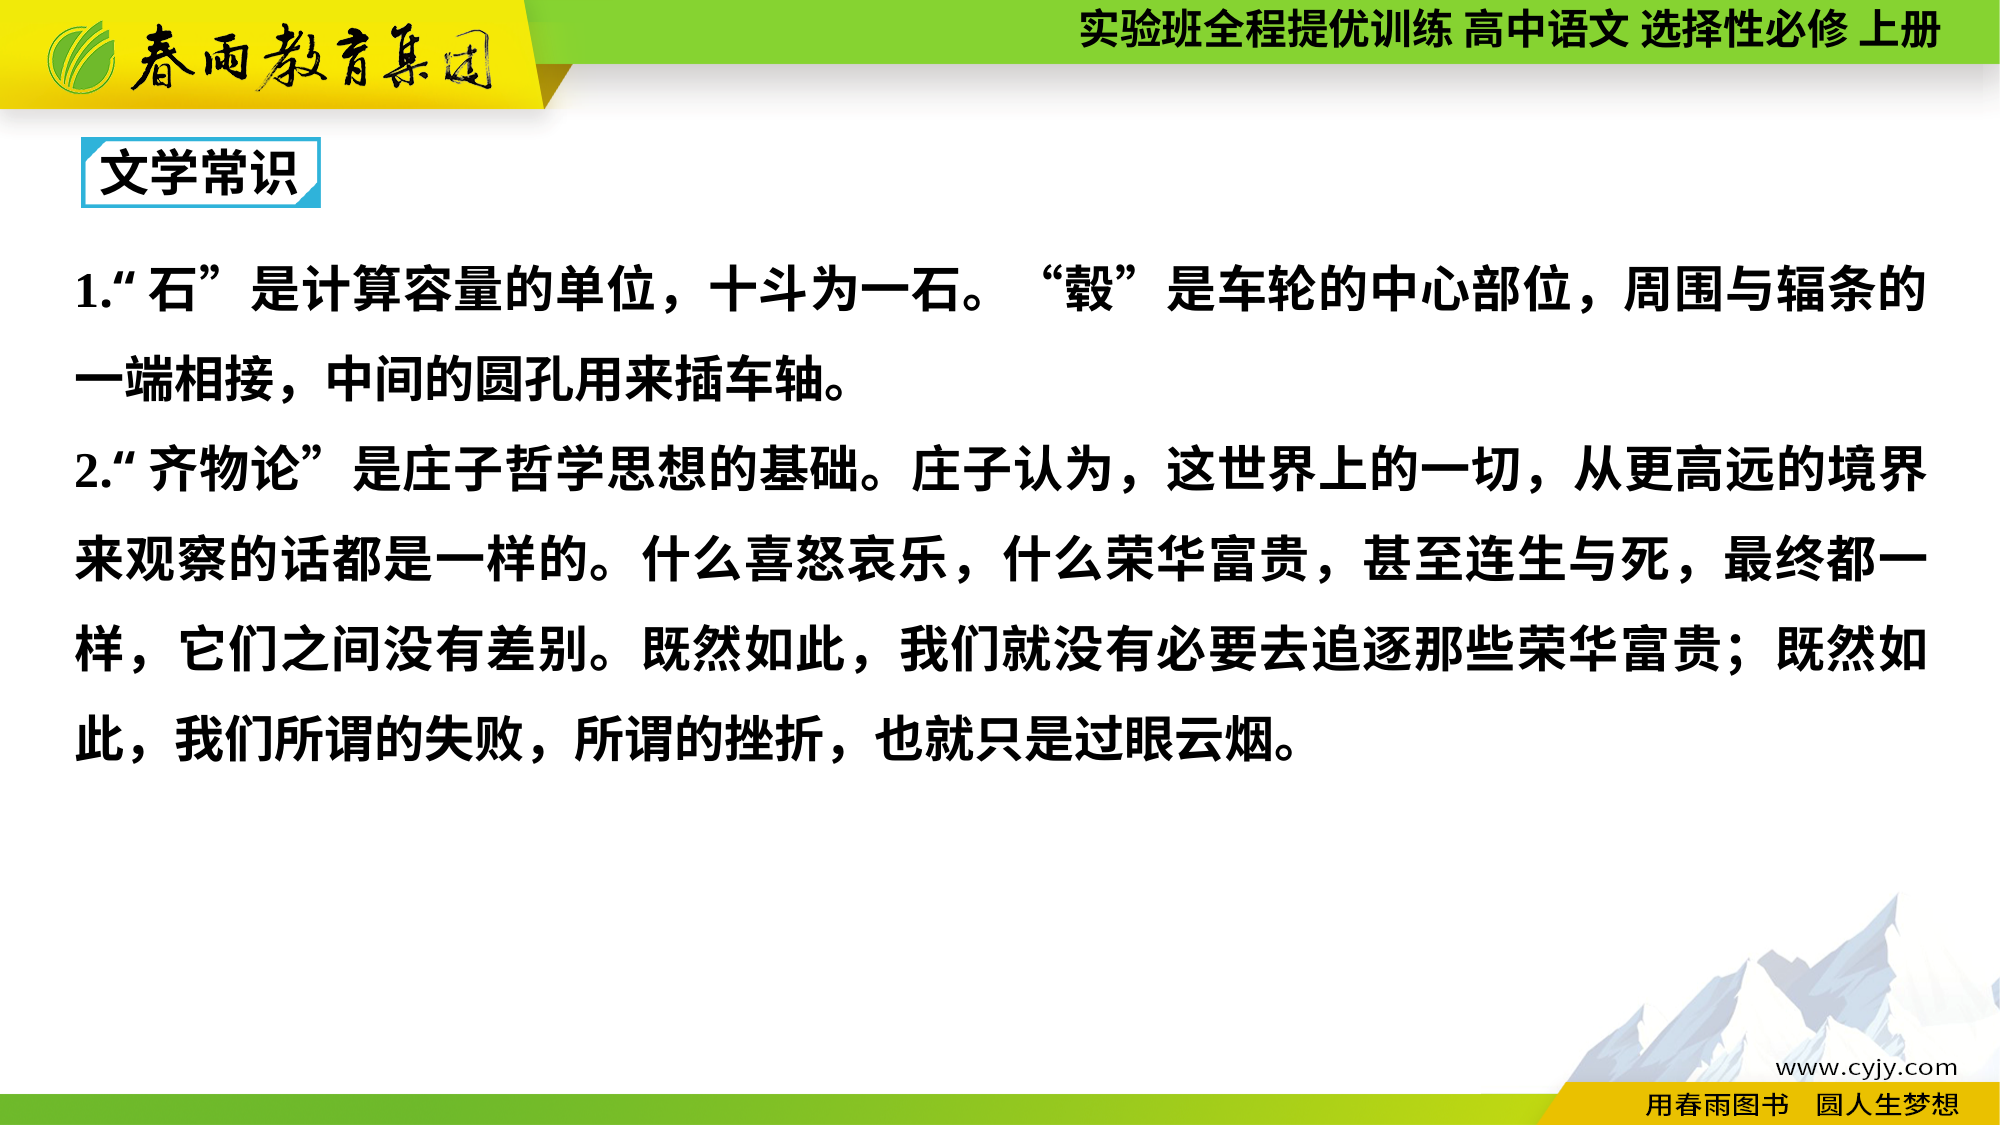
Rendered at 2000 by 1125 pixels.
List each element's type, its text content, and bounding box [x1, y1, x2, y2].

picture [0, 0, 2000, 1125]
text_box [81, 133, 322, 211]
list 1.“石”是计算容量的单位，十斗为一石。“毂”是车轮的中心部位，周围与辐条的一端相接，中间的圆孔用来插车轴。 2.“齐物论”是庄子哲学思想的基础。庄子认为，这世界上的一切，从更高远的境界来观察的话都是一样的。什么喜怒哀乐，什么荣华富贵，甚至连生与死，最终都一样，它们之间没有差别。既然如此，我们就没有必要去追逐那些荣华富贵；既然如此，我们所谓的失败，所谓的挫折，也就只是过眼云烟。 [59, 219, 1944, 769]
